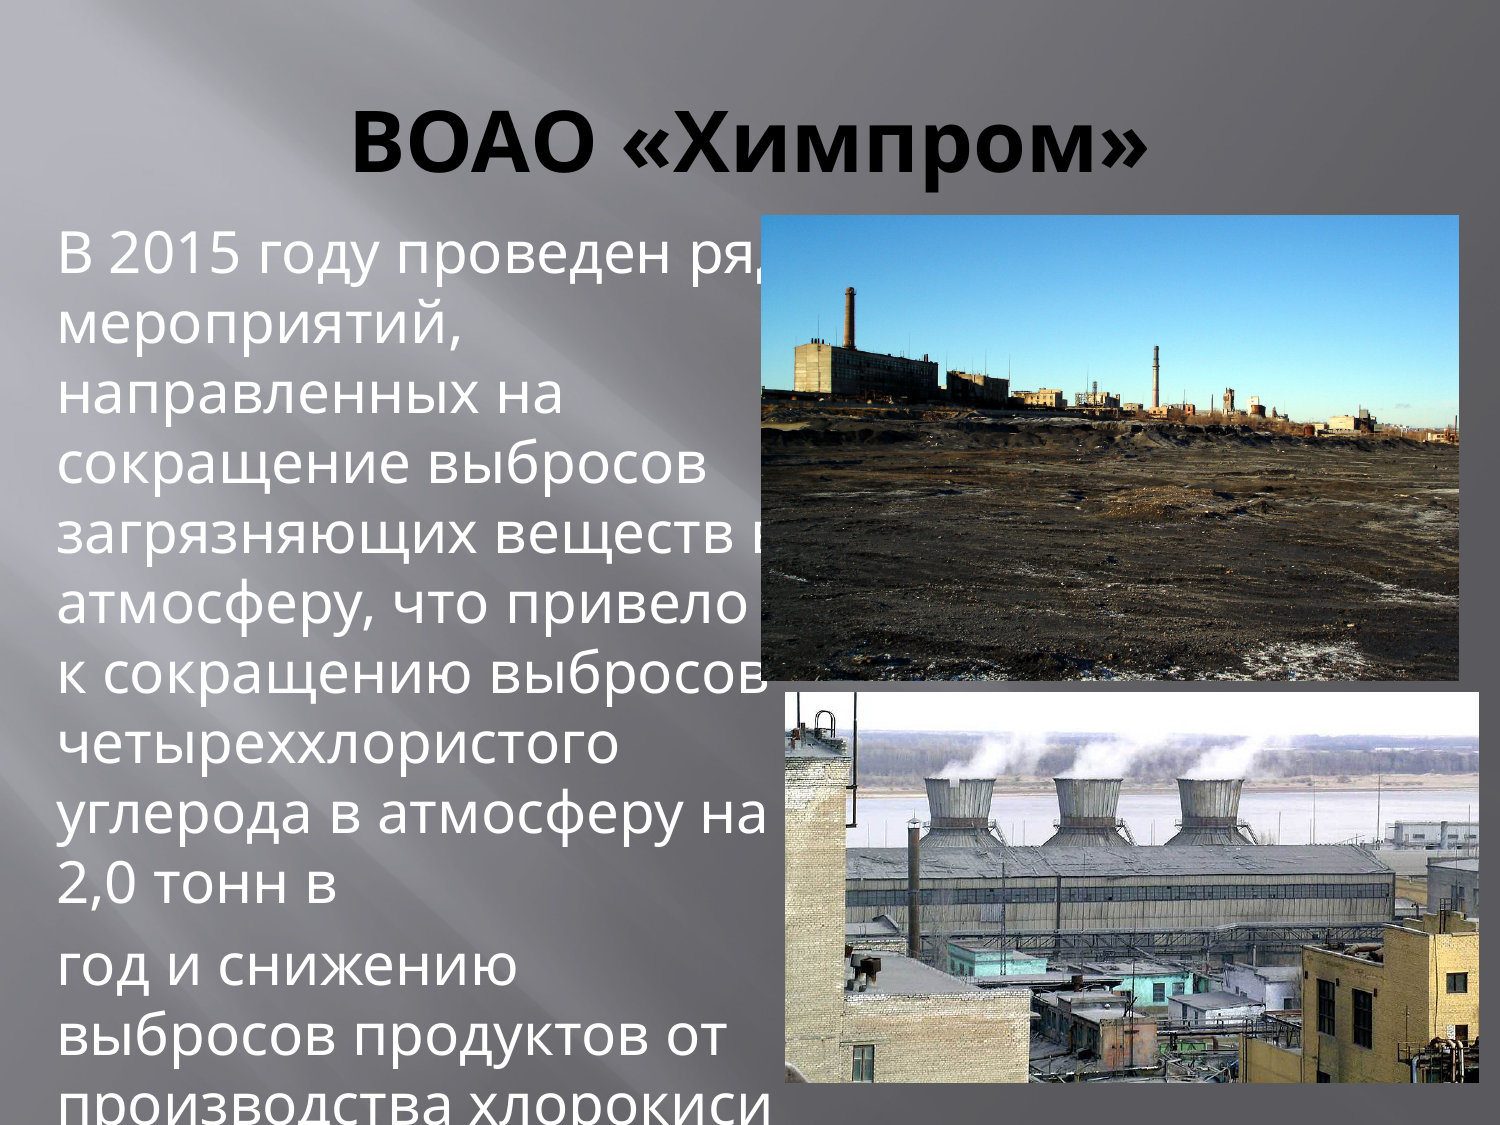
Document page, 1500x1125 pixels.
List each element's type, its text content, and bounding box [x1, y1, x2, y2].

picture [761, 215, 1459, 681]
picture [785, 692, 1480, 1083]
title ВОАО «Химпром» [75, 45, 1425, 215]
list В 2015 году проведен ряд мероприятий, направленных на сокращение выбросов загрязняющих веществ в атмосферу, что привело к сокращению выбросов четыреххлористого углерода в атмосферу на 2,0 тонн в год и снижению выбросов продуктов от производства хлорокиси фосфора в атмосферный воздух. [41, 208, 809, 1035]
